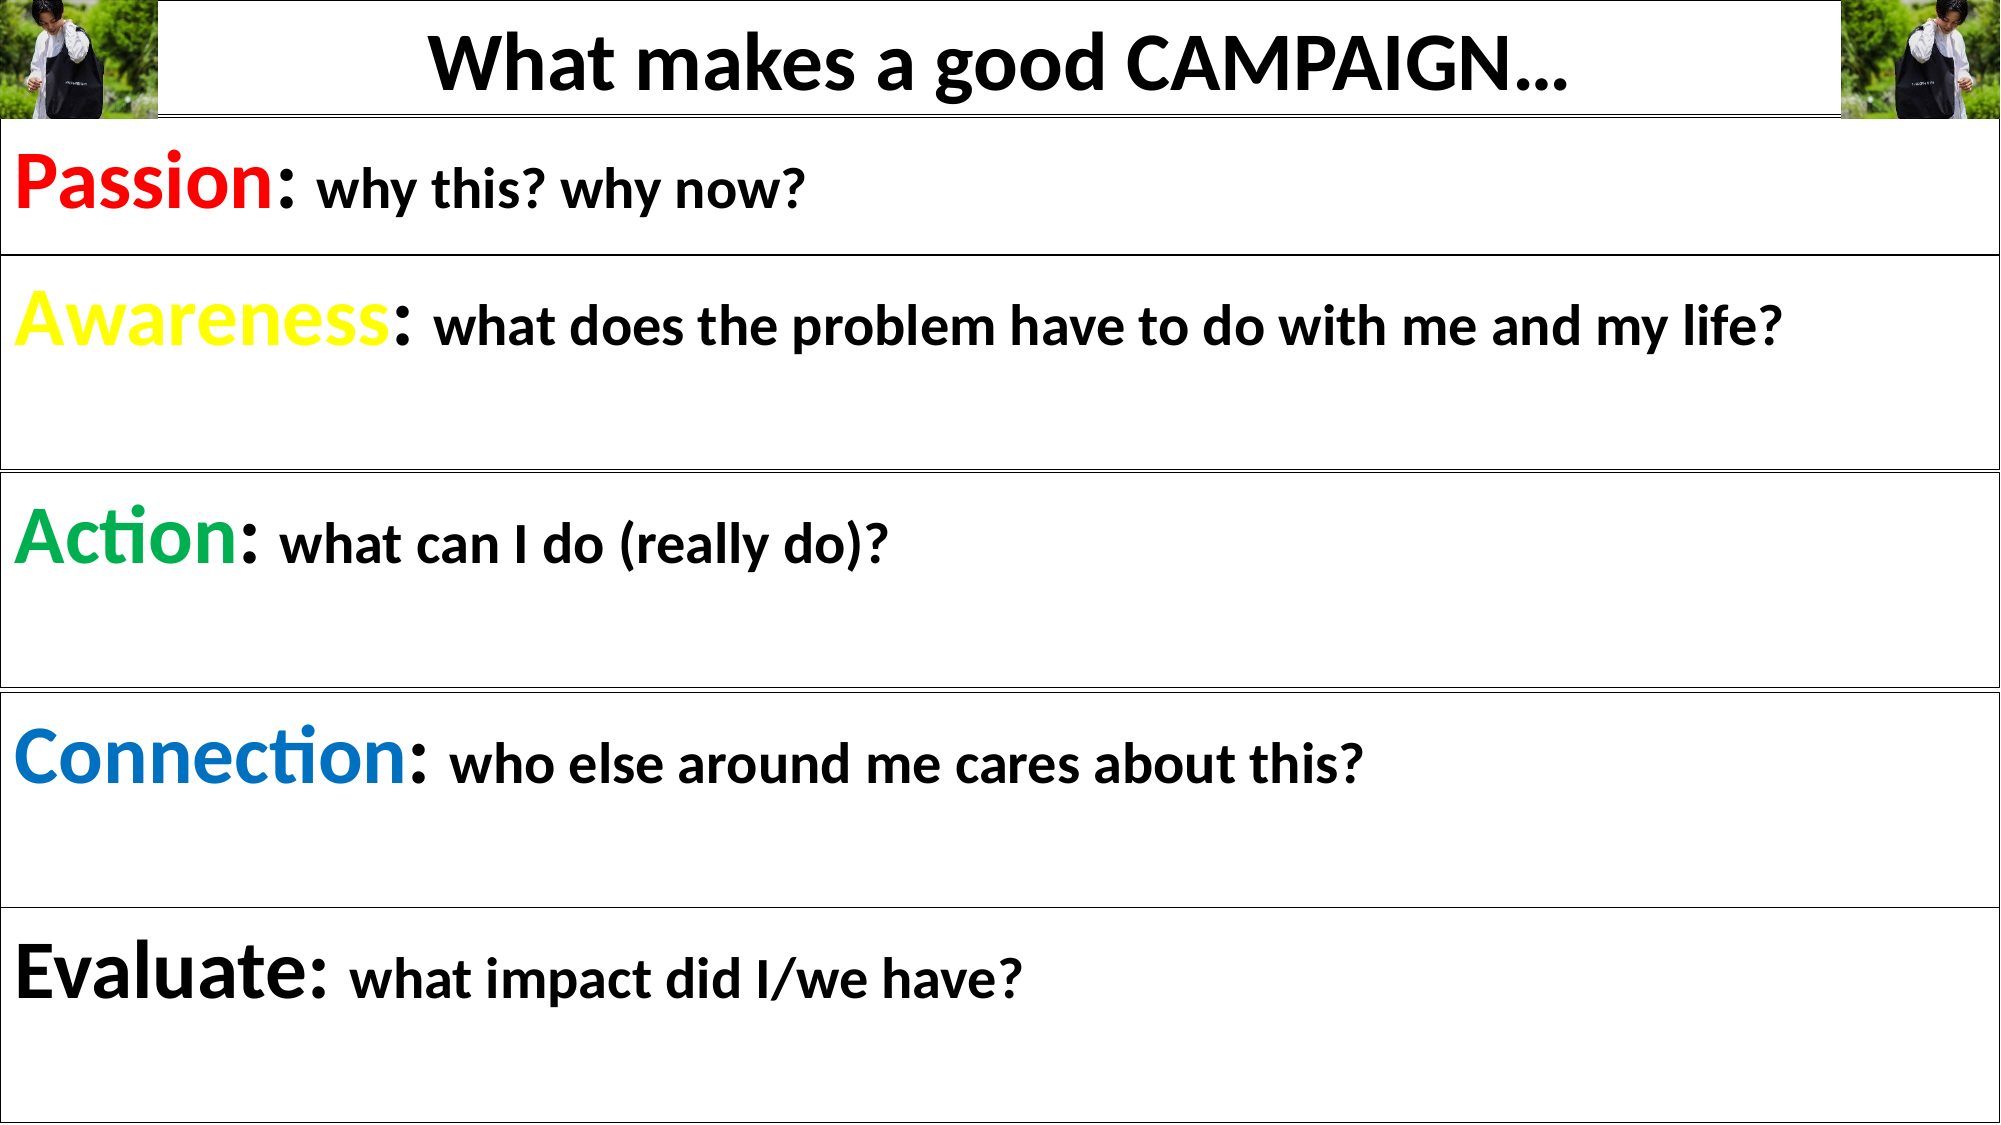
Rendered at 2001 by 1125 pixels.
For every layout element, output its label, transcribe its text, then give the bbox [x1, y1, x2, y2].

text_box Evaluate: what impact did I/we have? [0, 907, 2000, 1123]
picture [1841, 0, 2000, 119]
text_box Passion: why this? why now? [0, 117, 2000, 254]
text_box Action: what can I do (really do)? [0, 472, 2000, 688]
text_box Awareness: what does the problem have to do with me and my life? [0, 254, 2000, 470]
picture [0, 0, 158, 119]
text_box What makes a good CAMPAIGN… [158, 0, 1841, 115]
text_box Connection: who else around me cares about this? [0, 692, 2000, 907]
